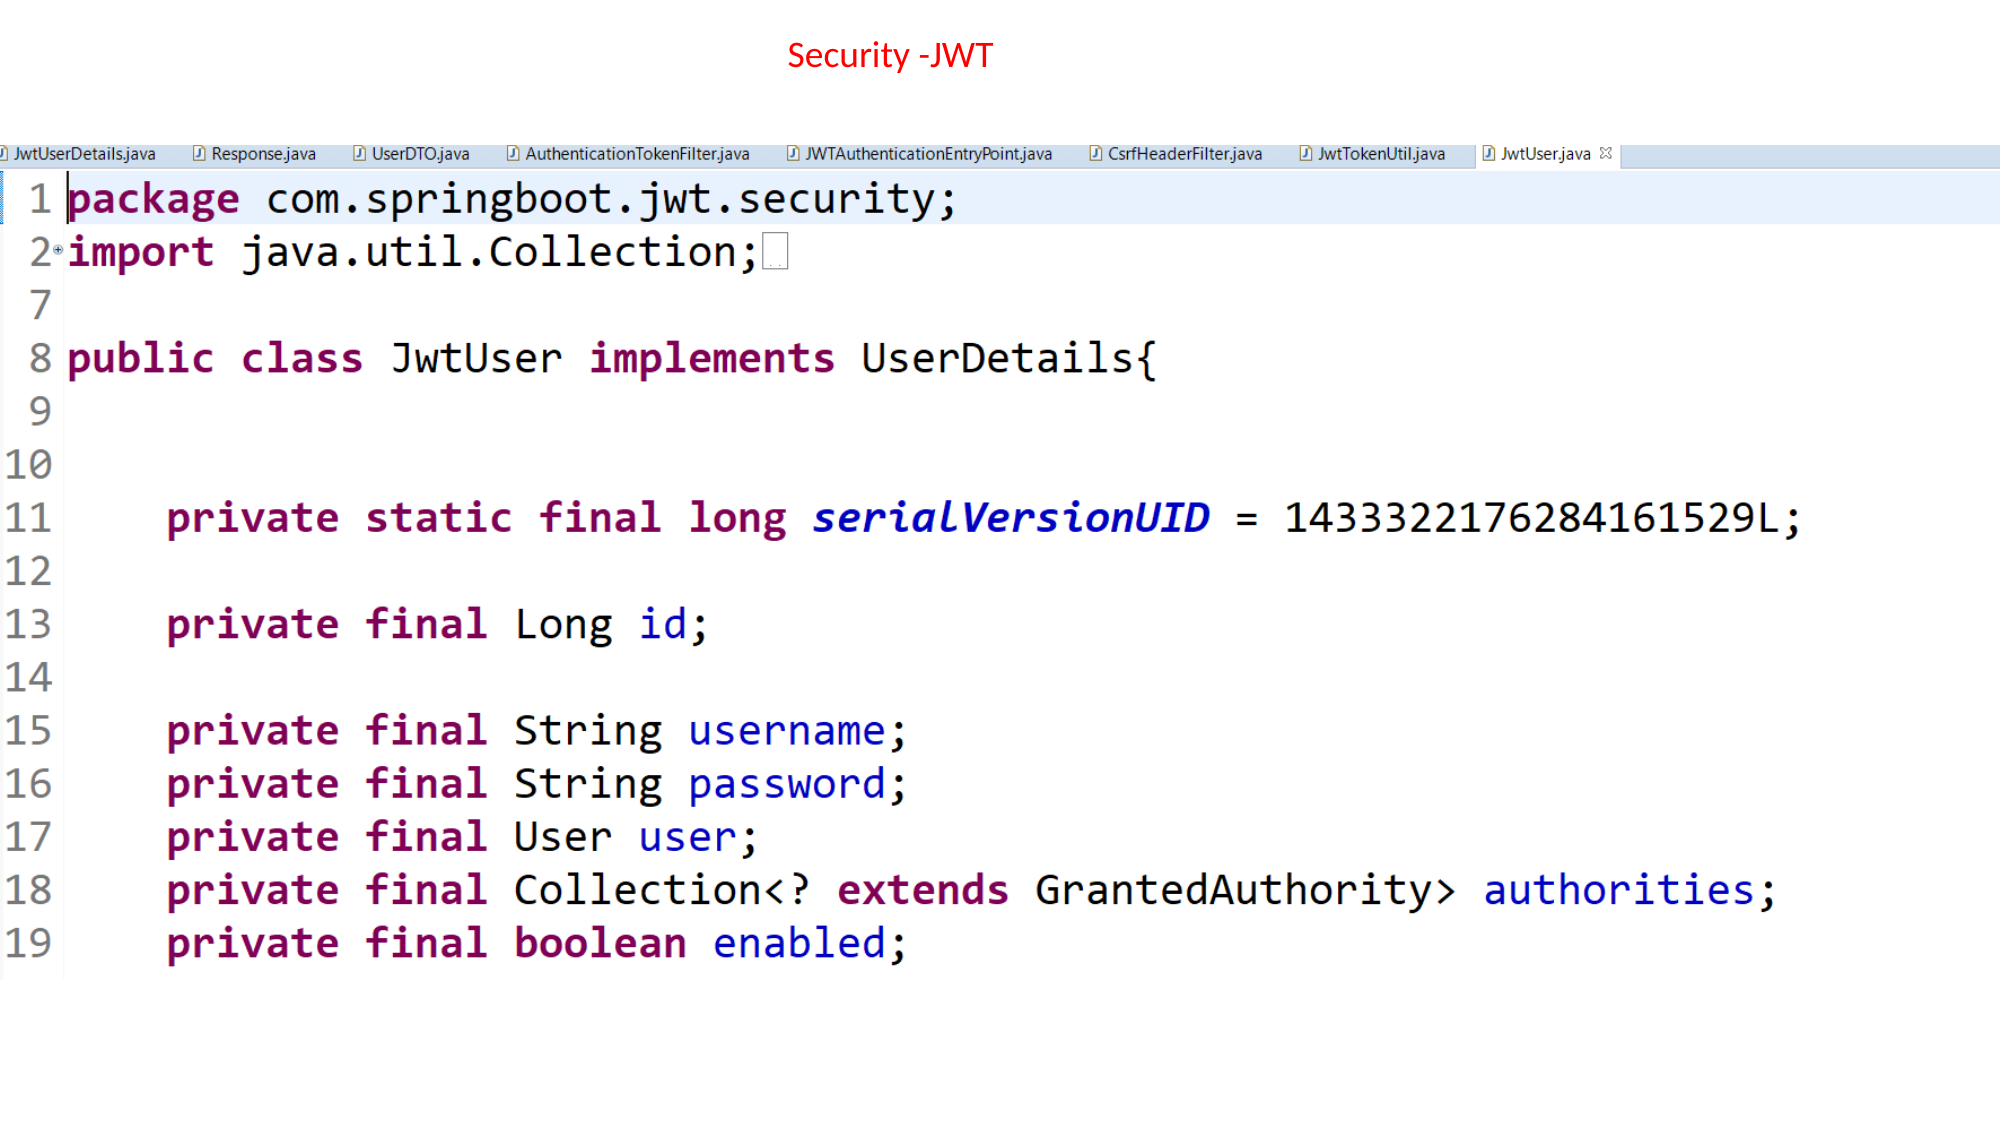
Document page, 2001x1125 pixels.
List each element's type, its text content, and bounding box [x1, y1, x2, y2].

picture [0, 145, 2000, 980]
text_box Security -JWT [368, 16, 1413, 88]
